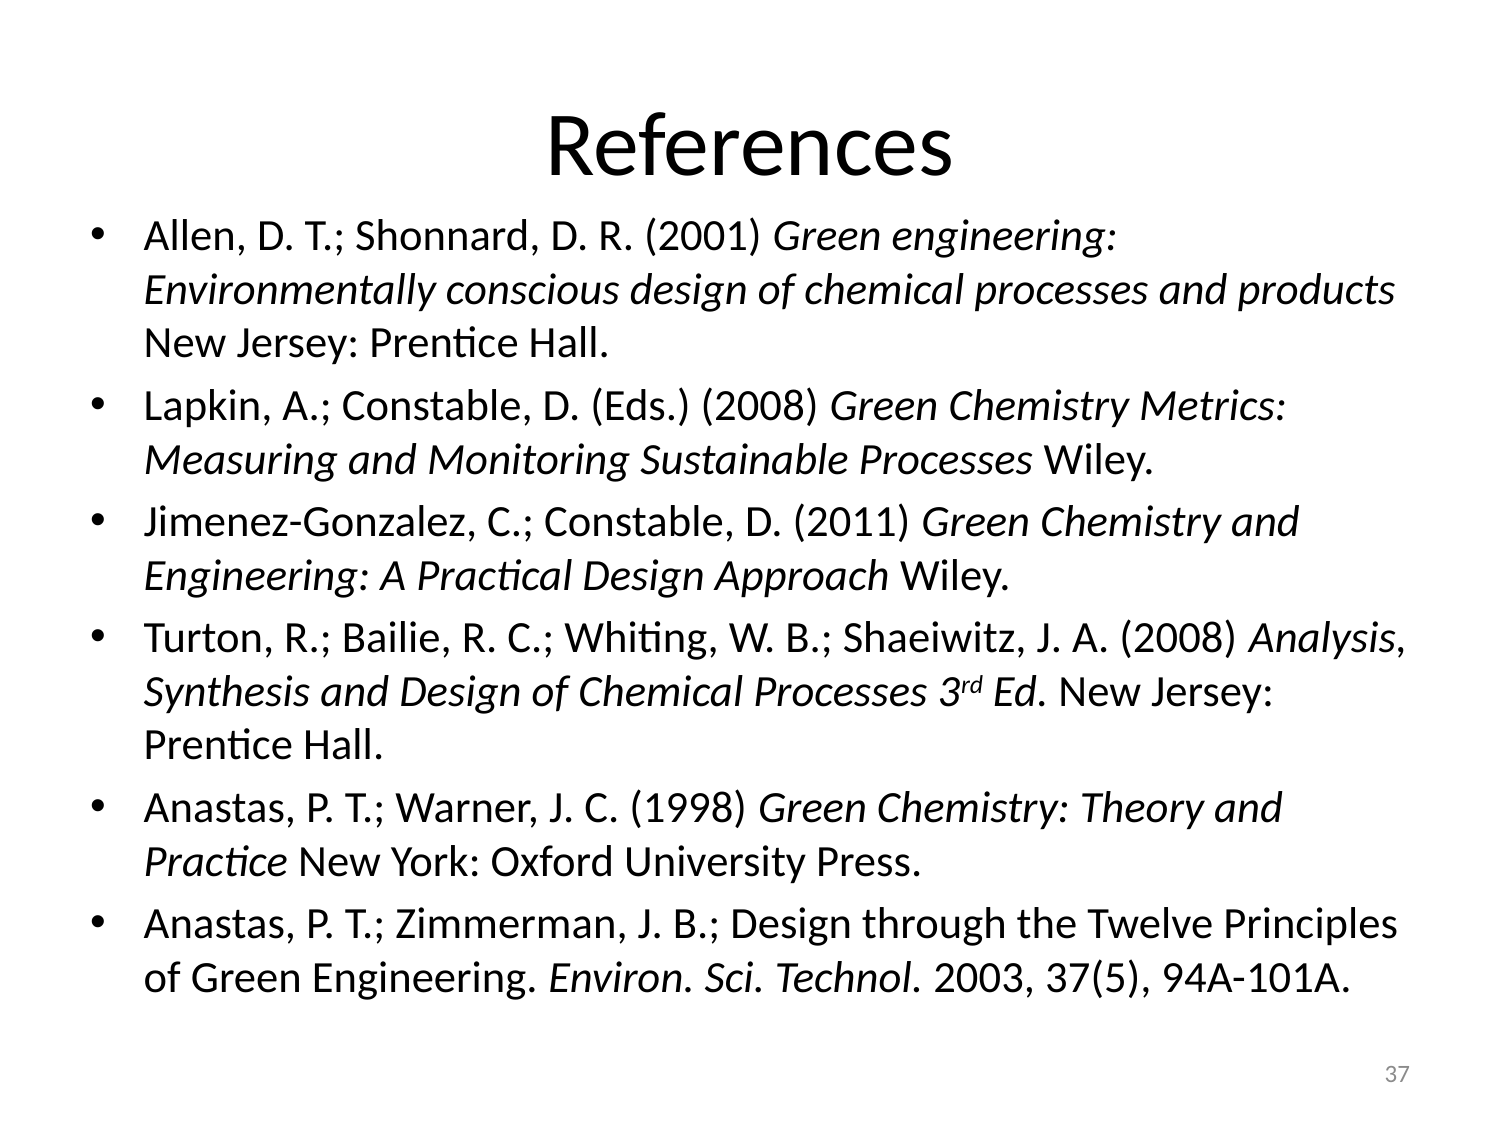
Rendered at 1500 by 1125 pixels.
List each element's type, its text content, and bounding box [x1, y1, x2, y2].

title References [75, 45, 1425, 198]
slide_number 37 [1074, 1042, 1425, 1103]
list Allen, D. T.; Shonnard, D. R. (2001) Green engineering: Environmentally conscious design of chemical processes and products New Jersey: Prentice Hall. Lapkin, A.; Constable, D. (Eds.) (2008) Green Chemistry Metrics: Measuring and Monitoring Sustainable Processes Wiley. Jimenez-Gonzalez, C.; Constable, D. (2011) Green Chemistry and Engineering: A Practical Design Approach Wiley. Turton, R.; Bailie, R. C.; Whiting, W. B.; Shaeiwitz, J. A. (2008) Analysis, Synthesis and Design of Chemical Processes 3rd Ed. New Jersey: Prentice Hall. Anastas, P. T.; Warner, J. C. (1998) Green Chemistry: Theory and Practice New York: Oxford University Press. Anastas, P. T.; Zimmerman, J. B.; Design through the Twelve Principles of Green Engineering. Environ. Sci. Technol. 2003, 37(5), 94A-101A. [75, 198, 1425, 1050]
